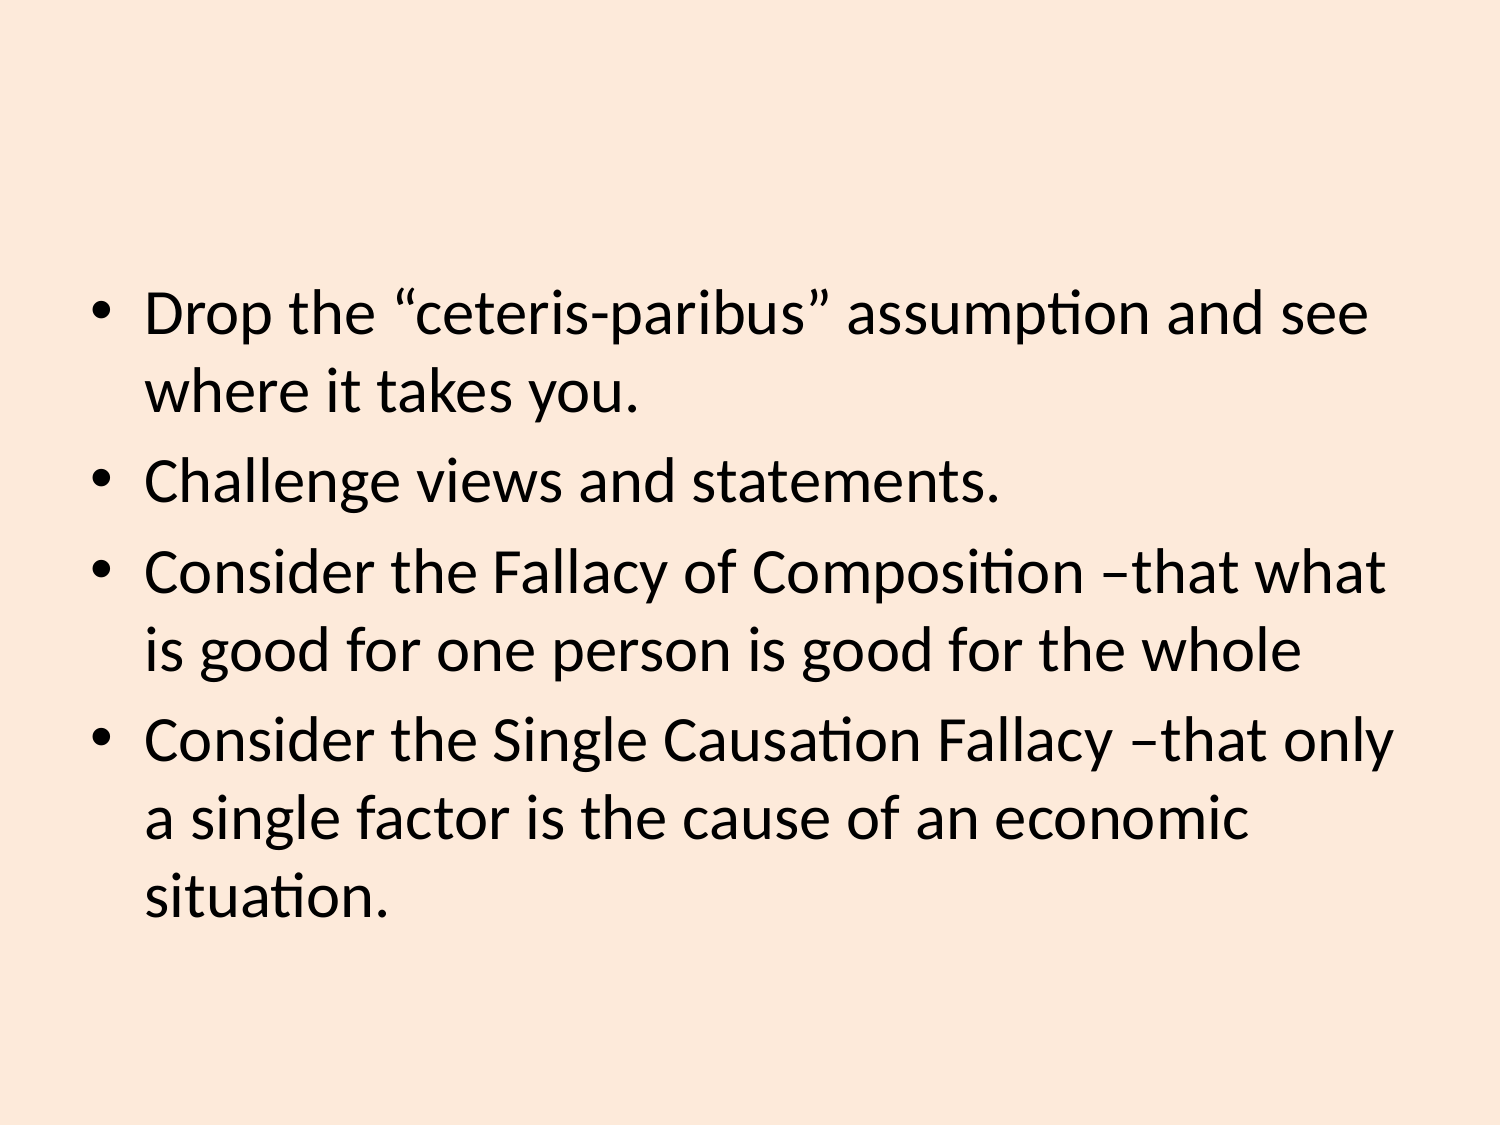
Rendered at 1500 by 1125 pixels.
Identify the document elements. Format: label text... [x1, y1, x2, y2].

list Drop the “ceteris-paribus” assumption and see where it takes you. Challenge views and statements. Consider the Fallacy of Composition –that what is good for one person is good for the whole Consider the Single Causation Fallacy –that only a single factor is the cause of an economic situation. [75, 262, 1425, 1005]
